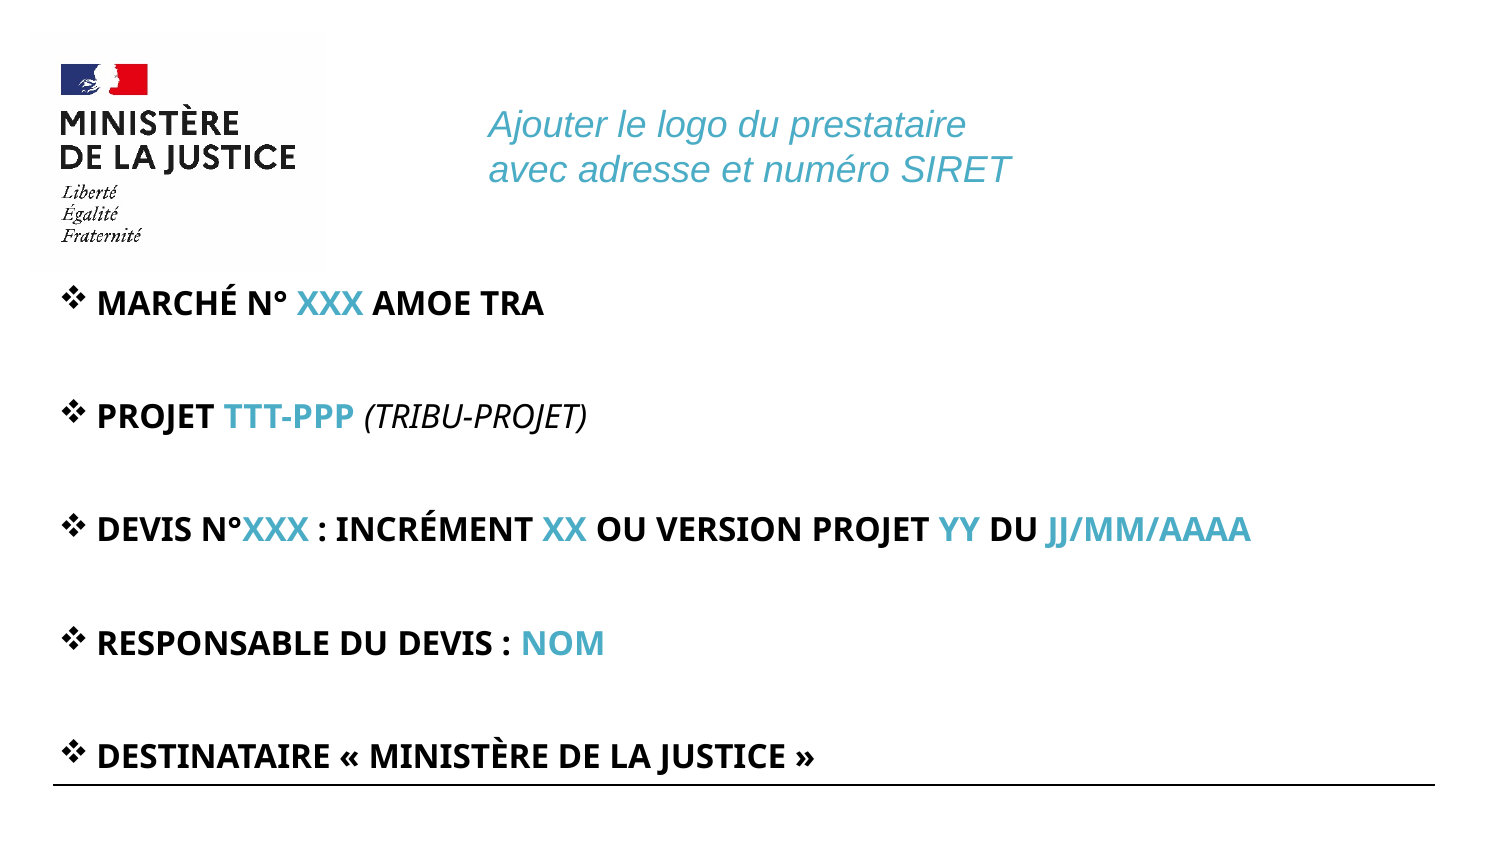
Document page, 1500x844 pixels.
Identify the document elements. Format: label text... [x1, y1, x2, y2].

list Marché n° XXX AMOE TRA Projet TTT-PPP (Tribu-Projet) Devis N°XXX : Incrément XX ou Version Projet YY du jj/mm/aaaa responsable du devis : Nom Destinataire « Ministère de la justice » [59, 286, 1441, 769]
picture [29, 32, 326, 273]
text_box Ajouter le logo du prestataire avec adresse et numéro SIRET [473, 92, 1027, 198]
